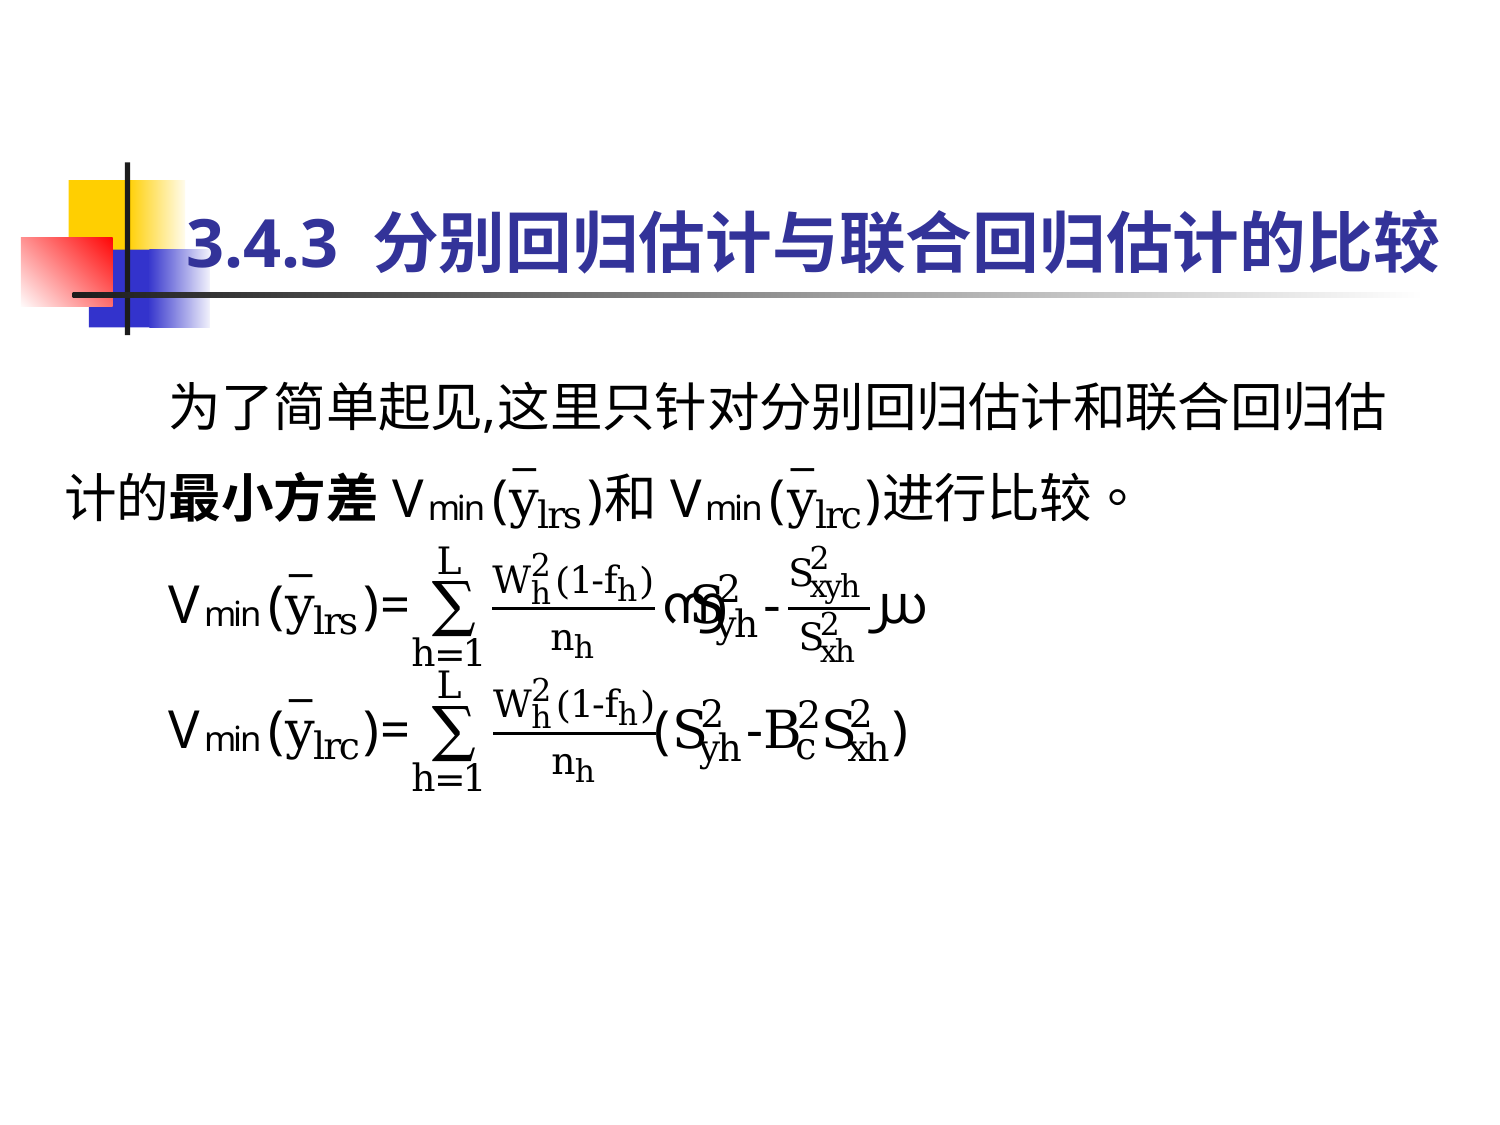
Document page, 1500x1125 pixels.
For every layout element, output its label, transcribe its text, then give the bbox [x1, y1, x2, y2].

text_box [64, 360, 1412, 1016]
title 3.4.3 分别回归估计与联合回归估计的比较 [170, 101, 1468, 289]
